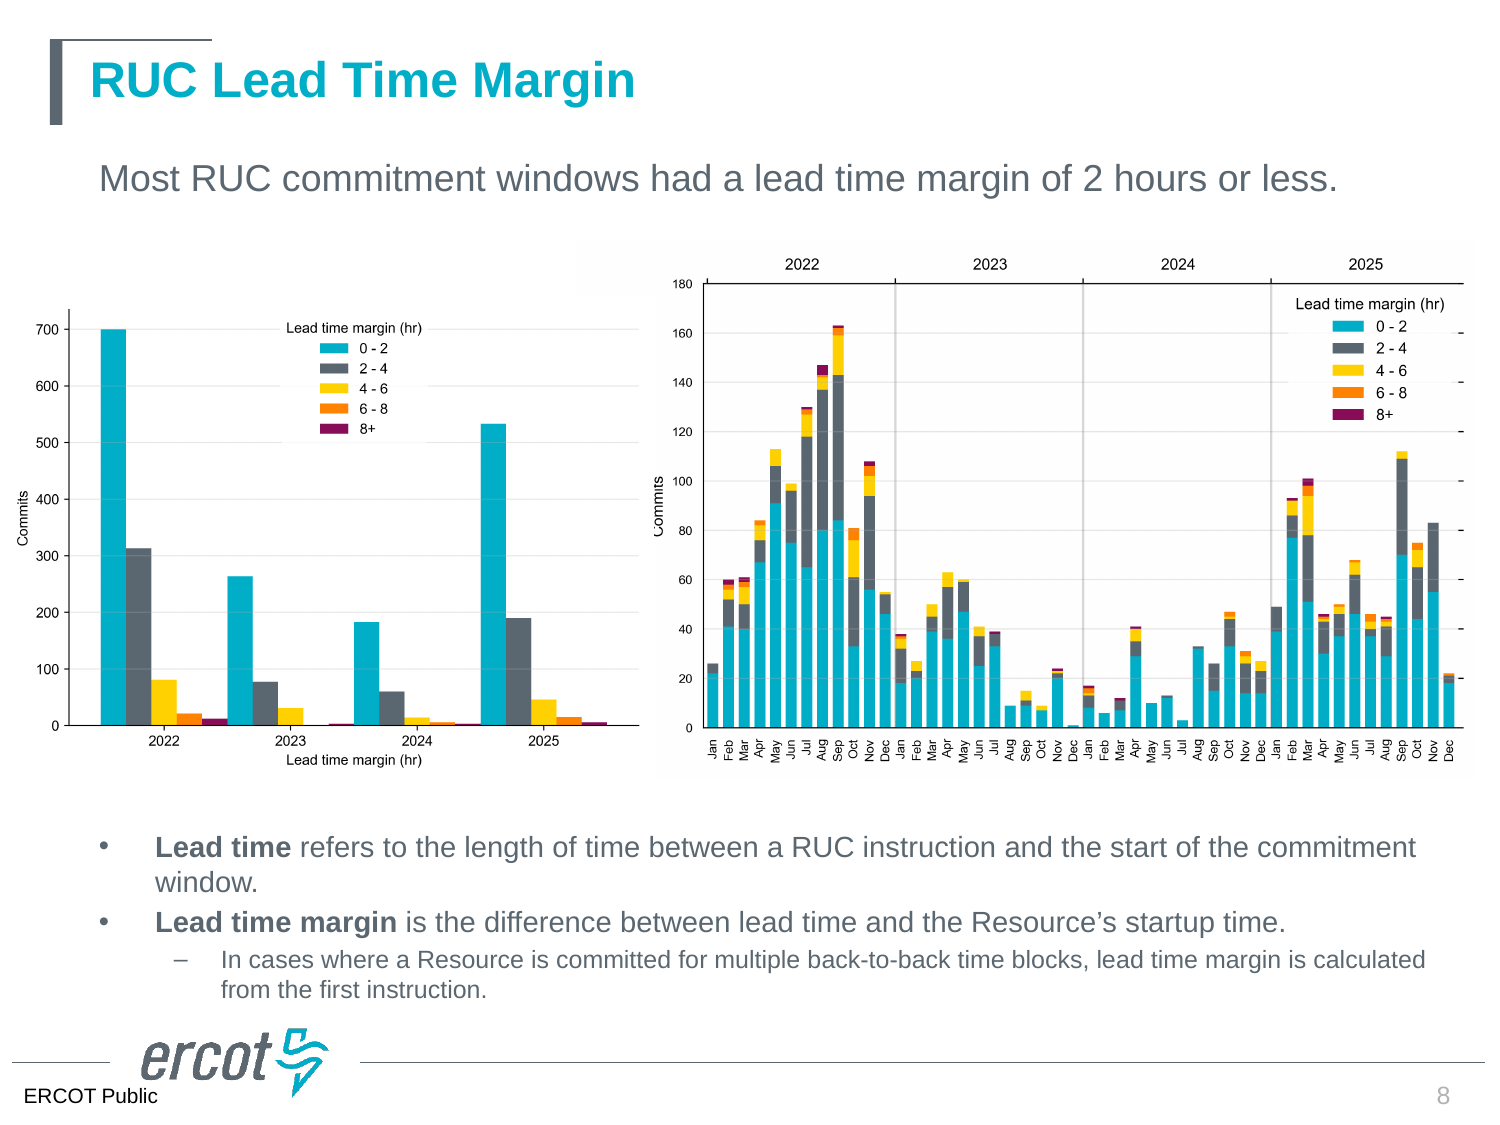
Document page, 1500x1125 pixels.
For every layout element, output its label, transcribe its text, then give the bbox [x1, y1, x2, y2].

text_box Most RUC commitment windows had a lead time margin of 2 hours or less. [83, 146, 1421, 207]
title RUC Lead Time Margin [75, 39, 1450, 100]
picture [0, 239, 1475, 785]
picture [137, 1024, 332, 1100]
slide_number 8 [1400, 1076, 1488, 1113]
list Lead time refers to the length of time between a RUC instruction and the start of the commitment window. Lead time margin is the difference between lead time and the Resource’s startup time. In cases where a Resource is committed for multiple back-to-back time blocks, lead time margin is calculated from the first instruction. [83, 820, 1448, 979]
